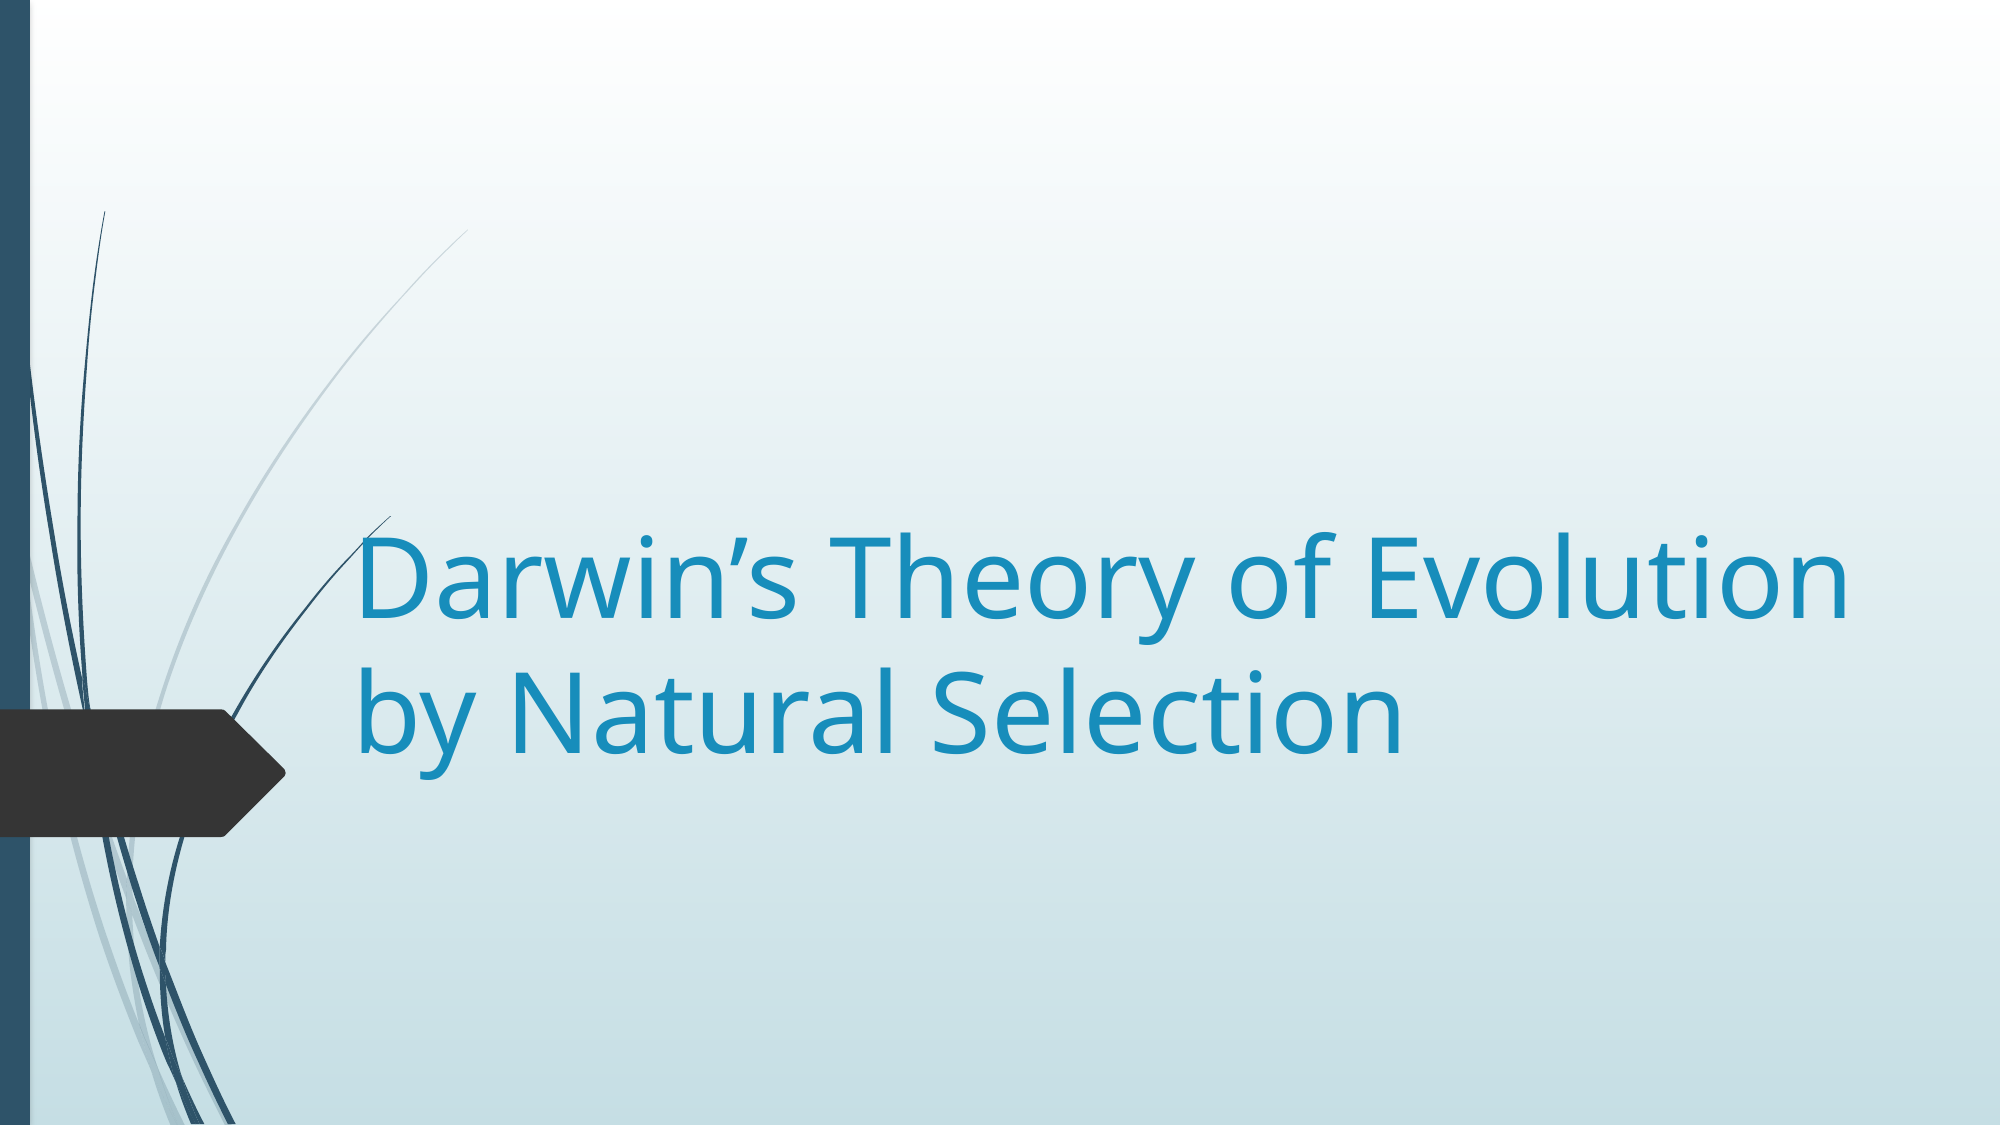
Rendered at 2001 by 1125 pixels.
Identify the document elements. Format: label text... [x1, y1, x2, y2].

title Darwin’s Theory of Evolution by Natural Selection [337, 221, 1888, 784]
